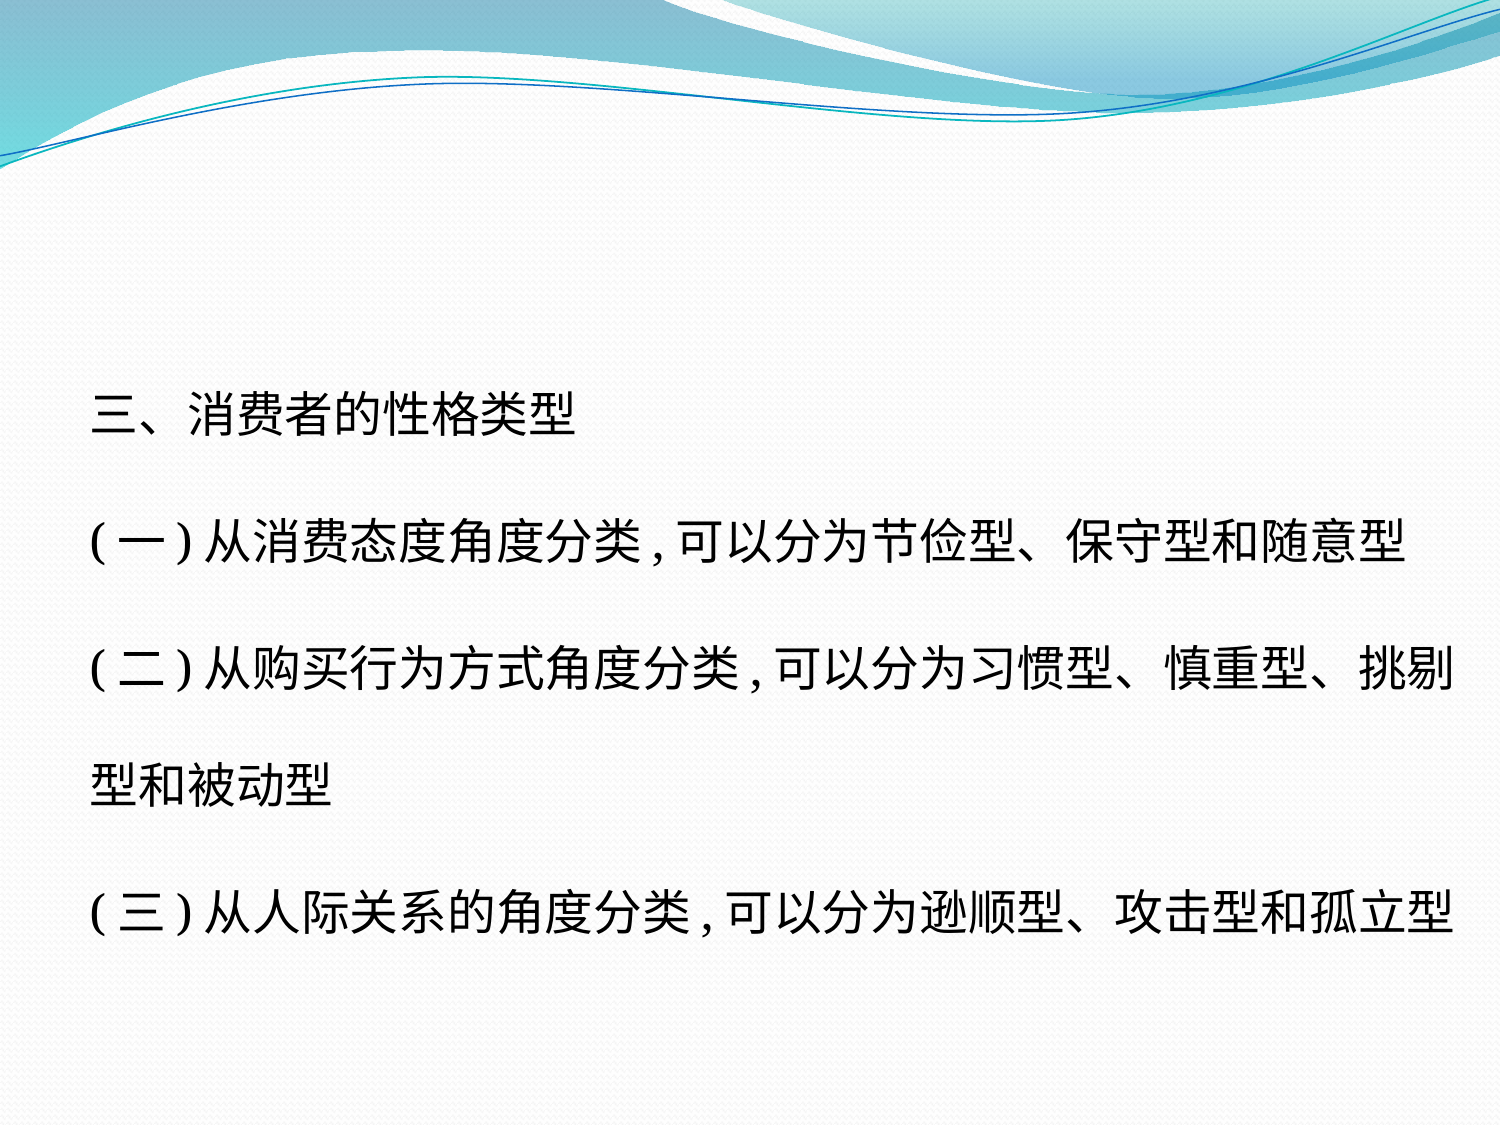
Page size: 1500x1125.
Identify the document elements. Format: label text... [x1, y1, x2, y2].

list 三、消费者的性格类型 (一)从消费态度角度分类,可以分为节俭型、保守型和随意型 (二)从购买行为方式角度分类,可以分为习惯型、慎重型、挑剔型和被动型 (三)从人际关系的角度分类,可以分为逊顺型、攻击型和孤立型 [75, 317, 1500, 1038]
